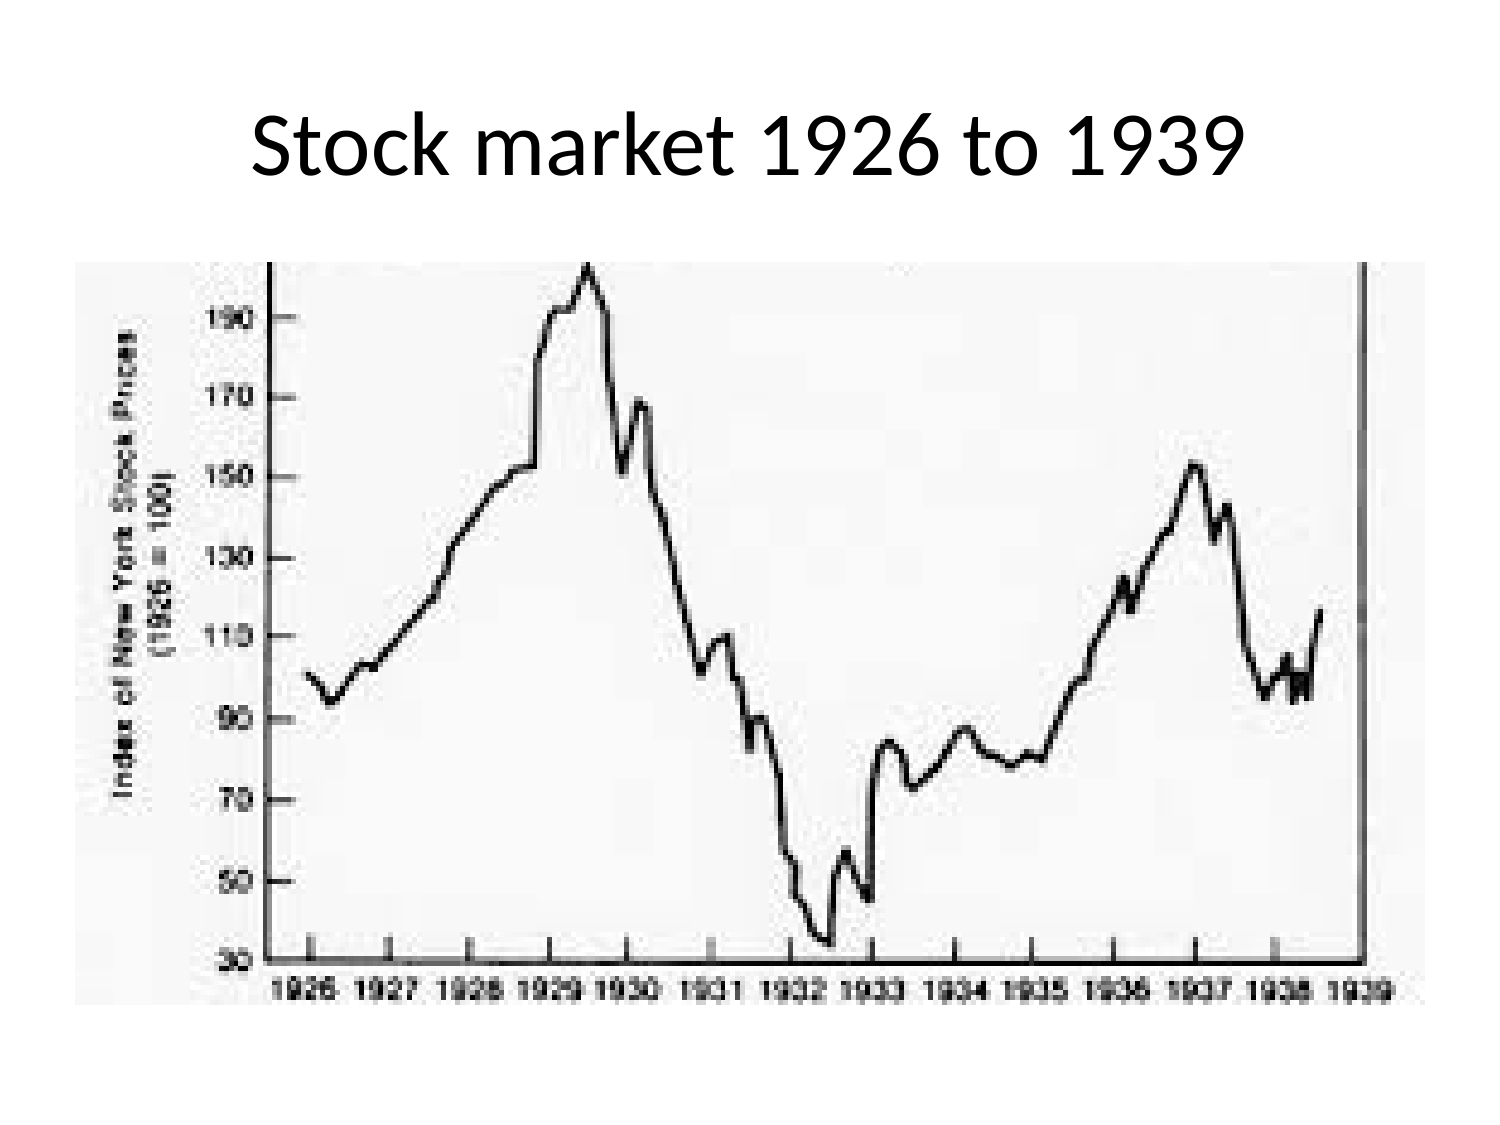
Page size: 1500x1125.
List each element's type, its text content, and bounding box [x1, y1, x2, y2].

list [74, 262, 1426, 1006]
title Stock market 1926 to 1939 [75, 45, 1425, 233]
